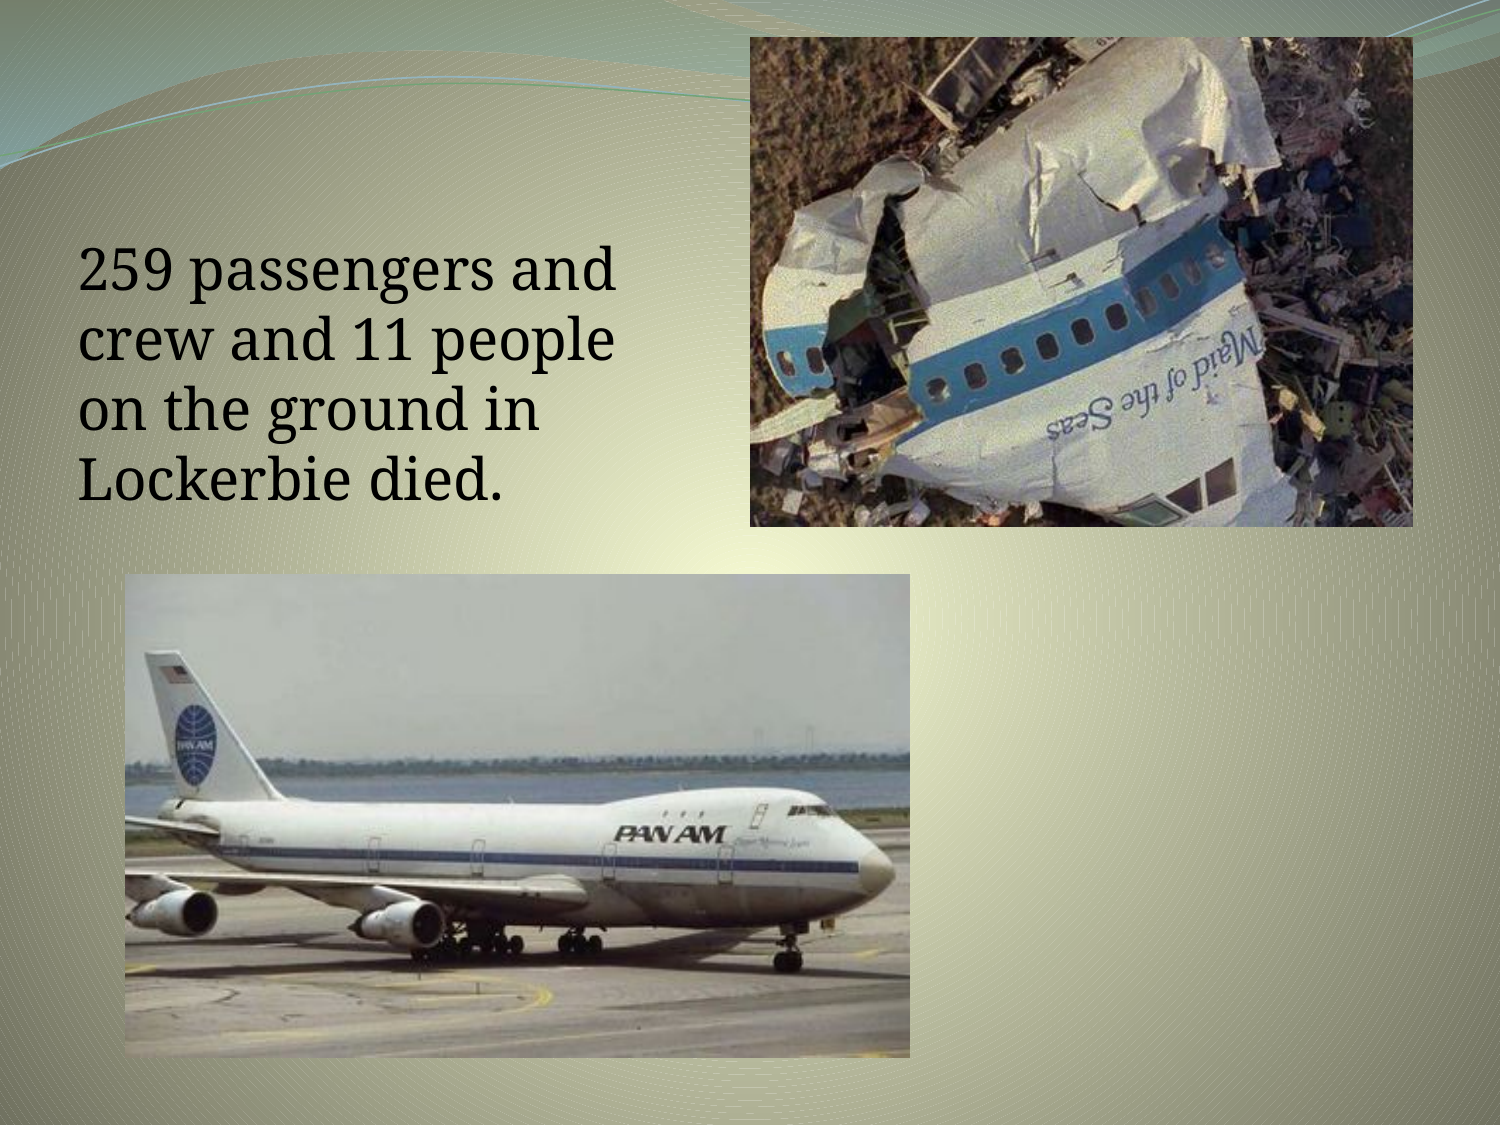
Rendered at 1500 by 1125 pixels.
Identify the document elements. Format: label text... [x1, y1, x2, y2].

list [124, 574, 910, 1058]
text_box 259 passengers and crew and 11 people on the ground in Lockerbie died. [62, 224, 650, 520]
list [749, 37, 1413, 527]
